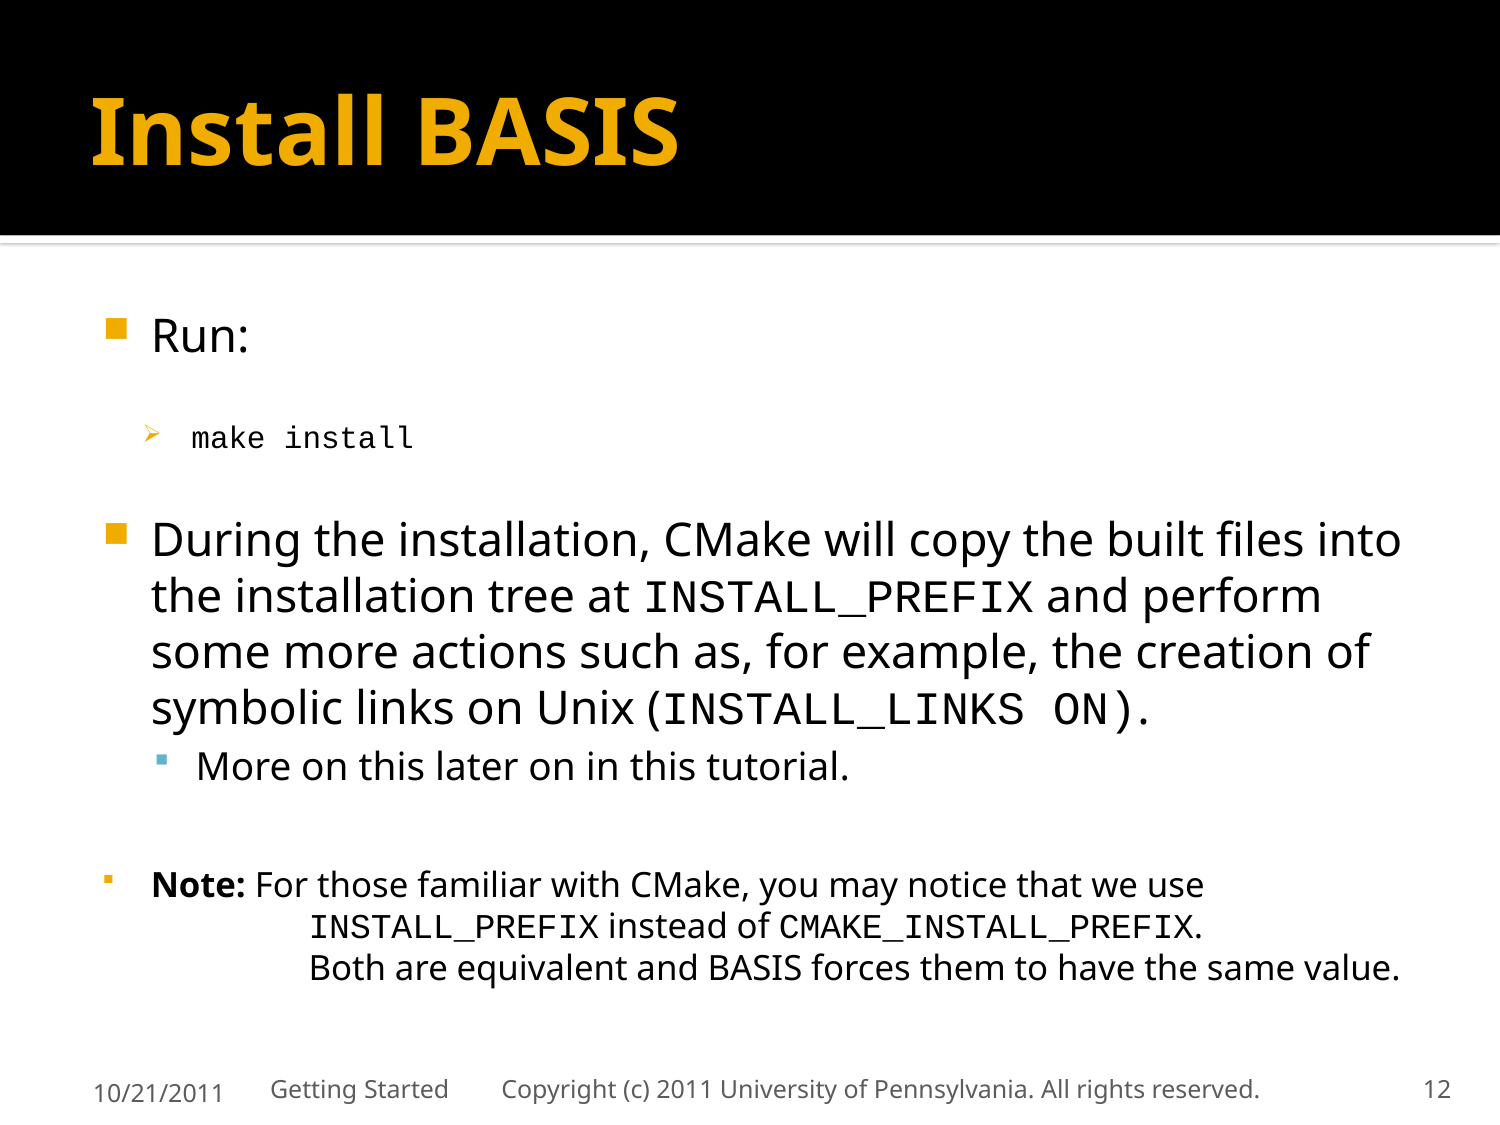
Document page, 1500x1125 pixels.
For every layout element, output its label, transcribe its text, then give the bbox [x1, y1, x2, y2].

title Install BASIS [75, 25, 1425, 231]
list Run: make install During the installation, CMake will copy the built files into the installation tree at INSTALL_PREFIX and perform some more actions such as, for example, the creation of symbolic links on Unix (INSTALL_LINKS ON). More on this later on in this tutorial. Note: For those familiar with CMake, you may notice that we use INSTALL_PREFIX instead of CMAKE_INSTALL_PREFIX. Both are equivalent and BASIS forces them to have the same value. [75, 291, 1425, 1050]
slide_number 12 [1345, 1062, 1467, 1108]
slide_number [75, 1062, 238, 1108]
footer Getting Started Copyright (c) 2011 University of Pennsylvania. All rights reserved. [262, 1062, 1337, 1108]
